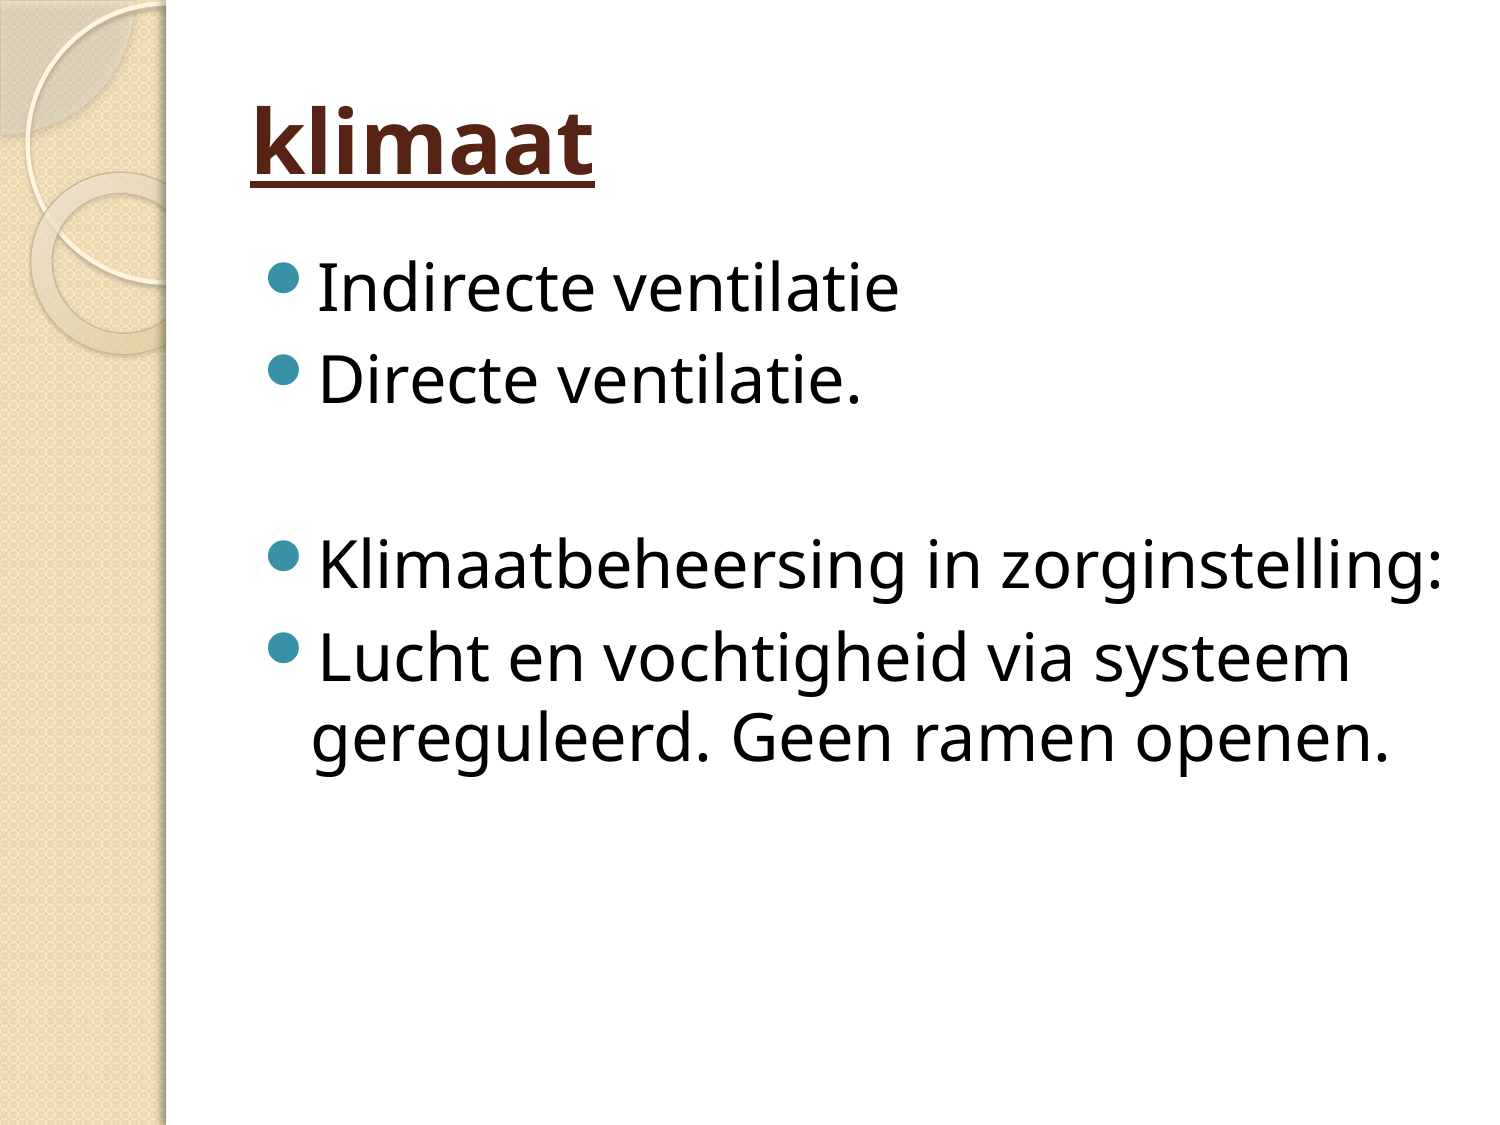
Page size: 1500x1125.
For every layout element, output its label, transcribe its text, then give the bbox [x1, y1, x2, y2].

title klimaat [235, 45, 1466, 233]
list Indirecte ventilatie Directe ventilatie. Klimaatbeheersing in zorginstelling: Lucht en vochtigheid via systeem gereguleerd. Geen ramen openen. [235, 237, 1466, 1025]
